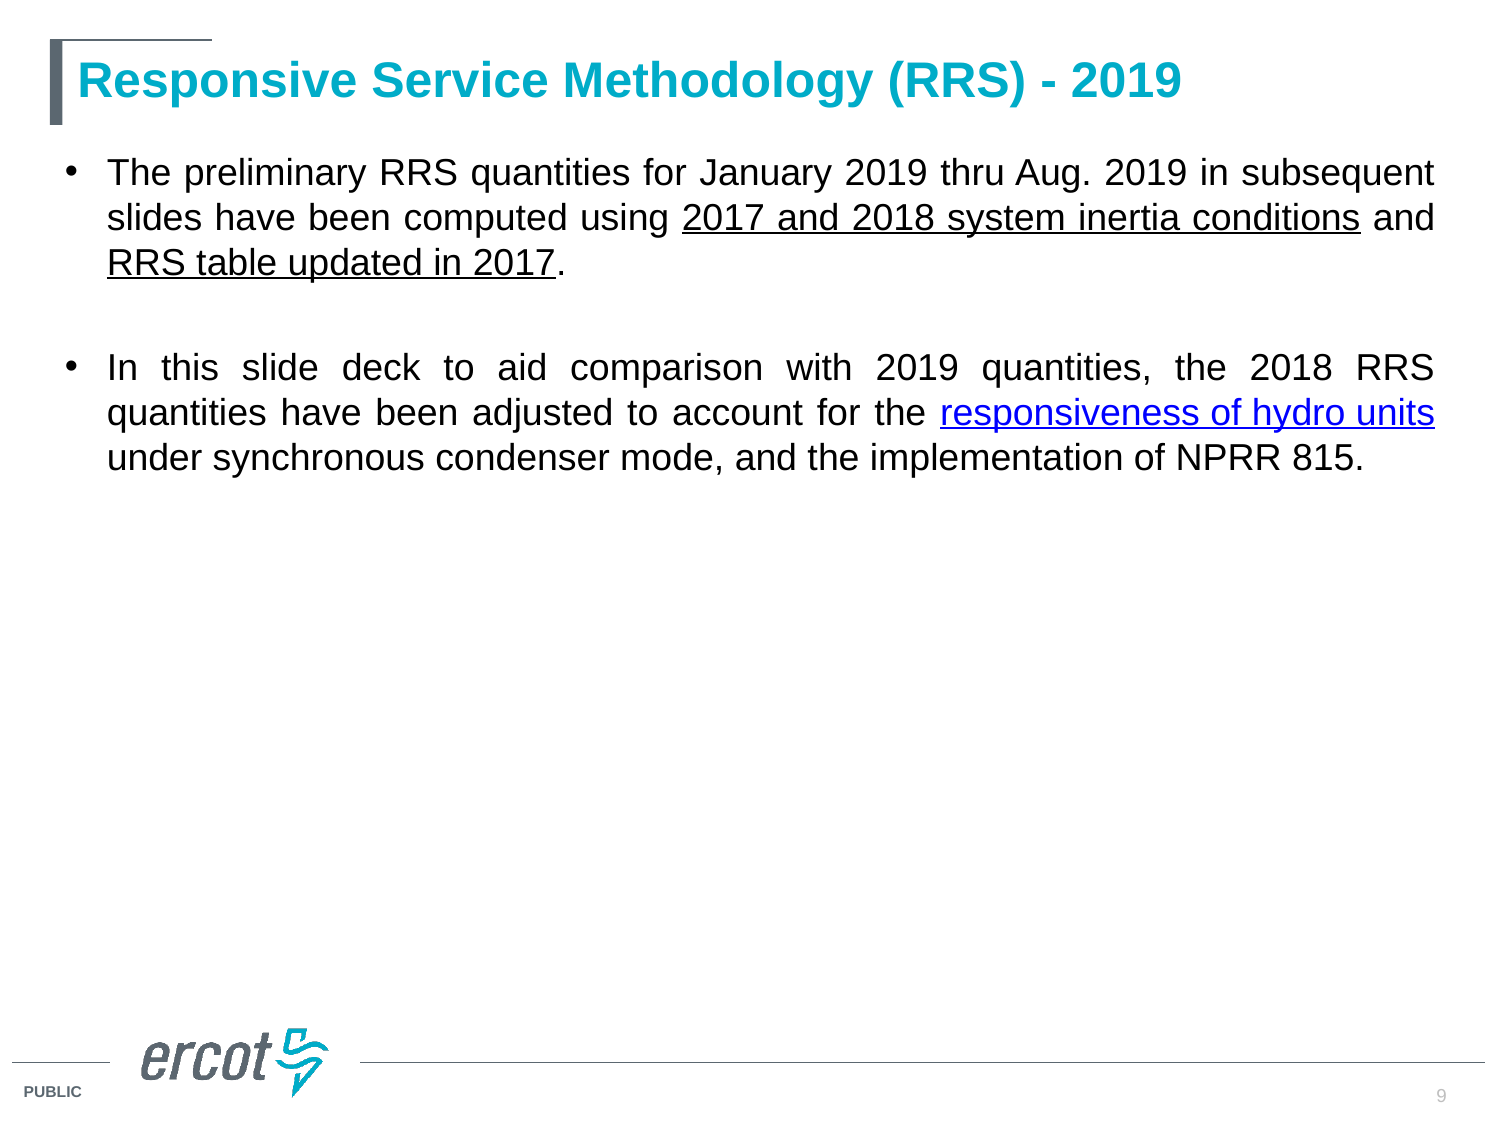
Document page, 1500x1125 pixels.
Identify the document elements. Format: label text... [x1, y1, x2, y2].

title Responsive Service Methodology (RRS) - 2019 [62, 39, 1450, 125]
list The preliminary RRS quantities for January 2019 thru Aug. 2019 in subsequent slides have been computed using 2017 and 2018 system inertia conditions and RRS table updated in 2017. In this slide deck to aid comparison with 2019 quantities, the 2018 RRS quantities have been adjusted to account for the responsiveness of hydro units under synchronous condenser mode, and the implementation of NPRR 815. [50, 140, 1450, 972]
picture [137, 1024, 332, 1100]
